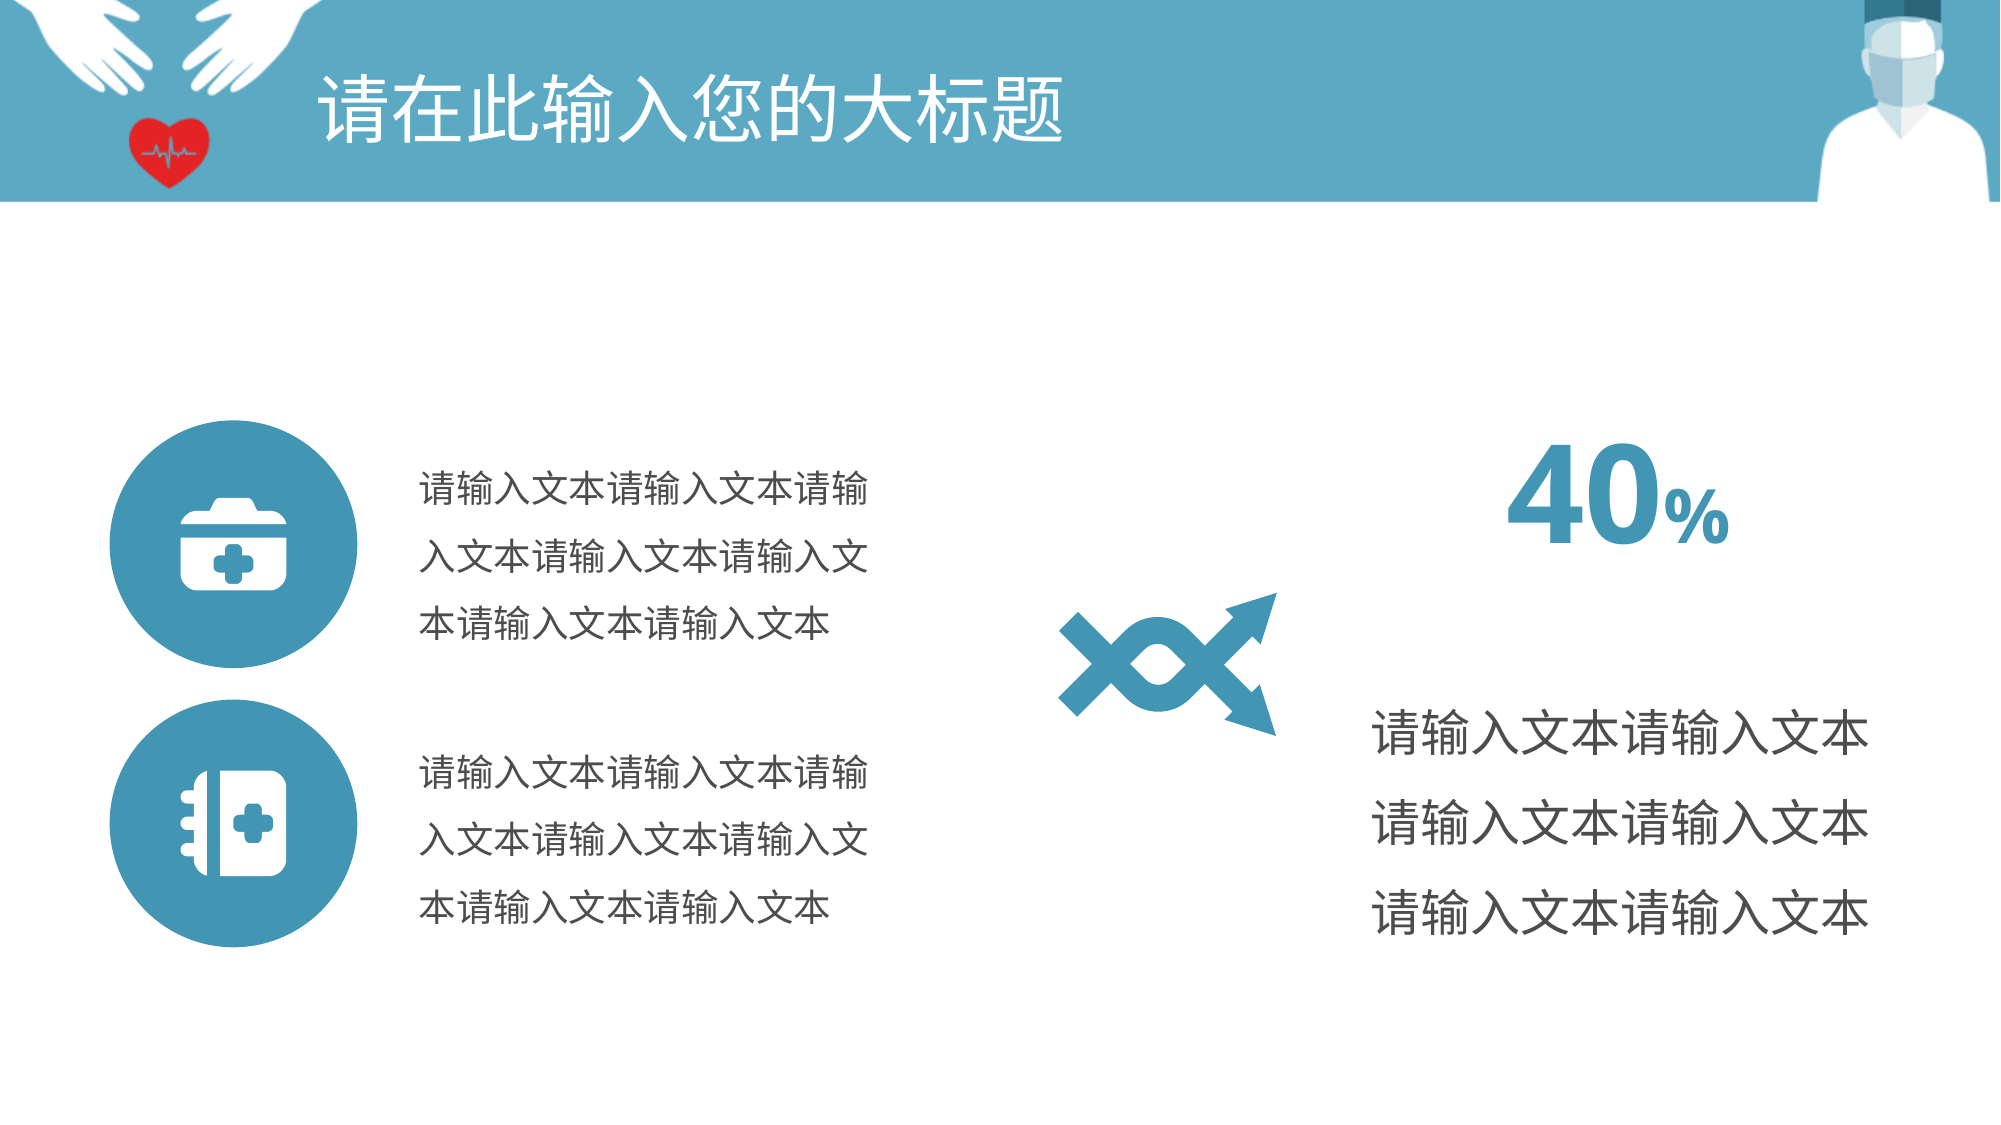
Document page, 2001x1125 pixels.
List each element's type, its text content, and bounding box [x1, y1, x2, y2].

text_box 请输入文本请输入文本请输入文本请输入文本请输入文本请输入文本 [1346, 664, 1894, 948]
text_box 请输入文本请输入文本请输入文本请输入文本请输入文本请输入文本请输入文本 [403, 721, 920, 933]
text_box [180, 537, 287, 591]
text_box [109, 699, 358, 948]
picture [0, 0, 2000, 1125]
text_box [109, 420, 358, 669]
text_box [220, 770, 287, 877]
text_box [180, 771, 207, 876]
text_box 请输入文本请输入文本请输入文本请输入文本请输入文本请输入文本请输入文本 [403, 438, 920, 650]
text_box [1056, 591, 1279, 738]
text_box 40% [1374, 398, 1863, 579]
title 请在此输入您的大标题 [300, 44, 1771, 184]
text_box [180, 497, 287, 525]
